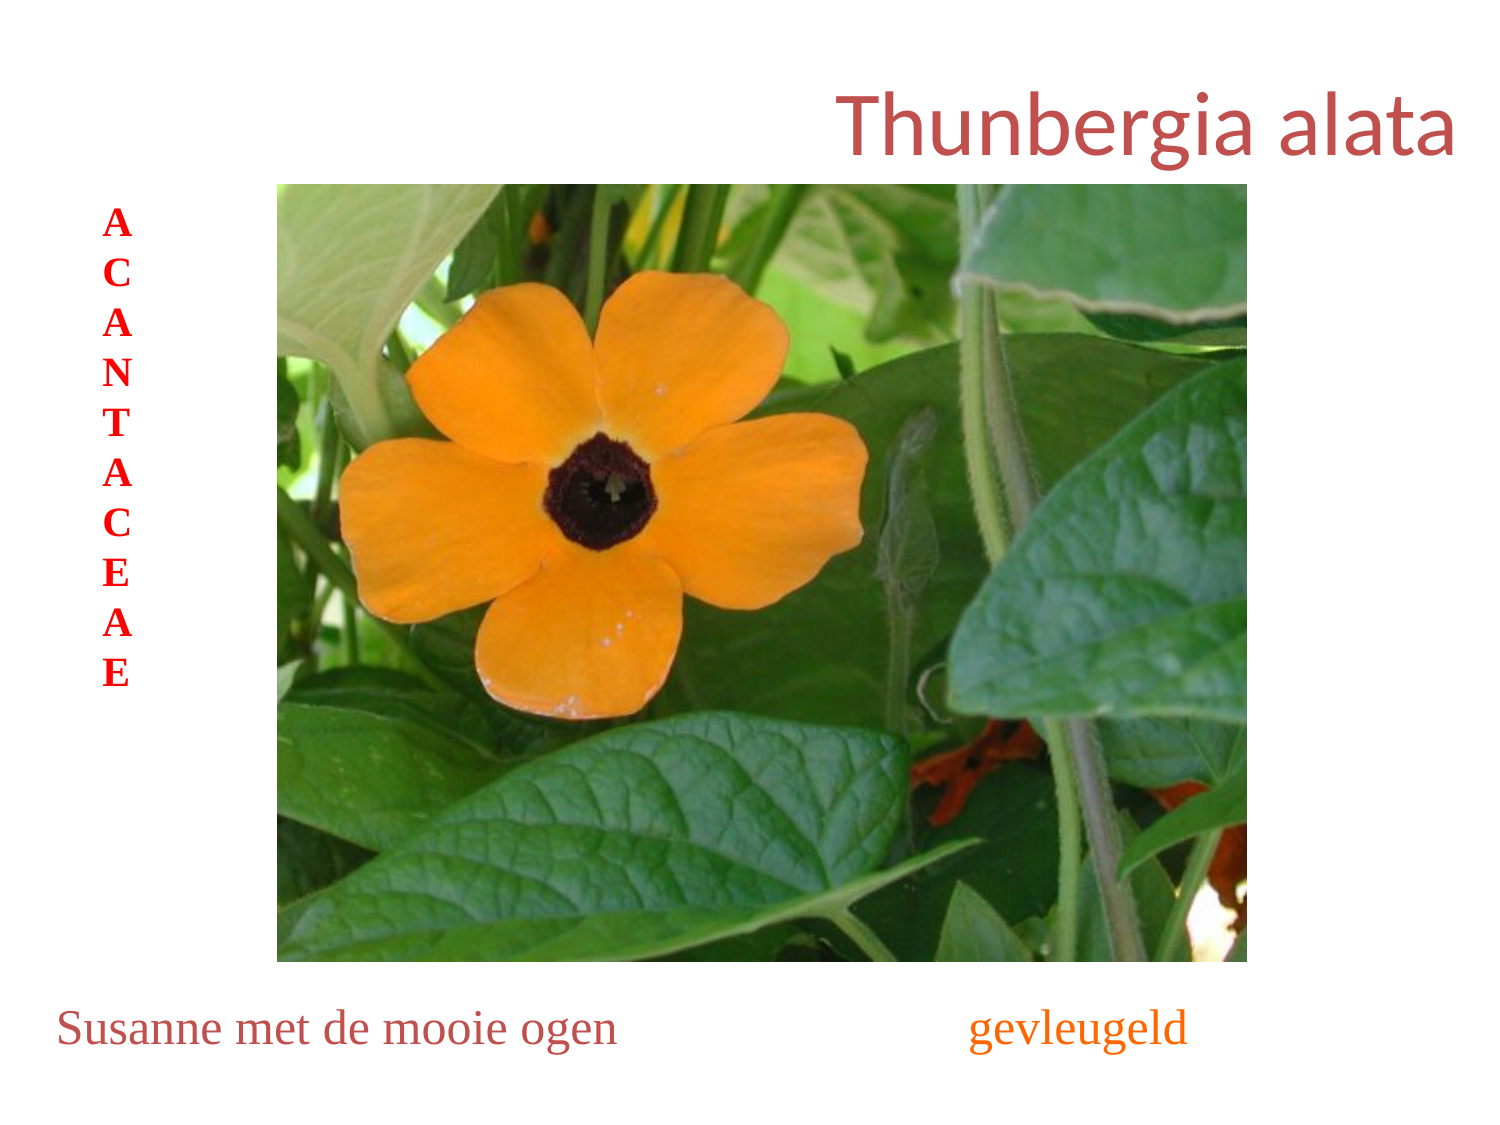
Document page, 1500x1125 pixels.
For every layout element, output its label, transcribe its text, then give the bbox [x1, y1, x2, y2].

text_box gevleugeld [490, 987, 1203, 1063]
title Thunbergia alata [200, 24, 1475, 213]
text_box Susanne met de mooie ogen [41, 987, 490, 1063]
text_box ACANTACEAE [87, 187, 150, 703]
picture [277, 184, 1247, 962]
